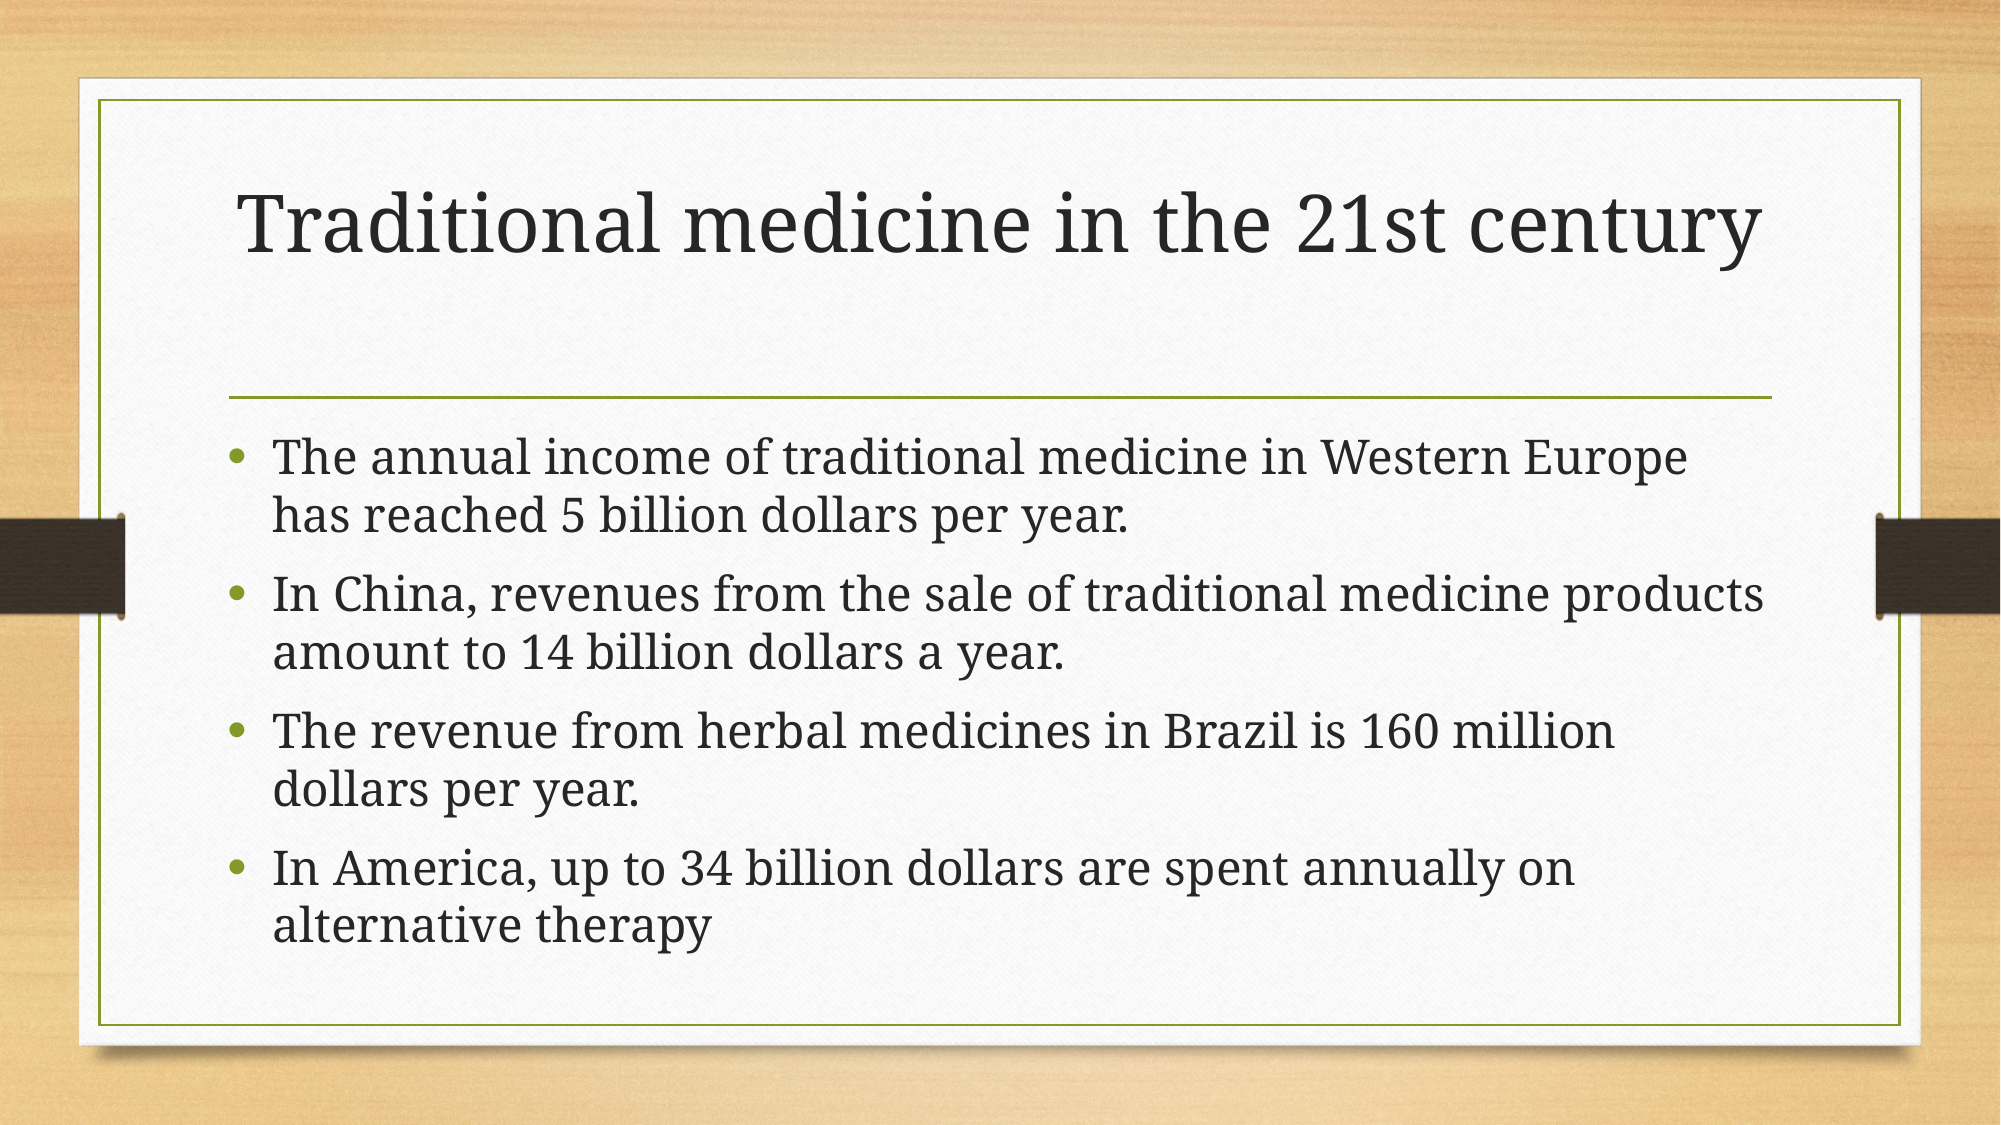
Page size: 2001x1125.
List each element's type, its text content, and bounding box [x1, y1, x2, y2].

picture [0, 0, 2001, 1125]
list The annual income of traditional medicine in Western Europe has reached 5 billion dollars per year. In China, revenues from the sale of traditional medicine products amount to 14 billion dollars a year. The revenue from herbal medicines in Brazil is 160 million dollars per year. In America, up to 34 billion dollars are spent annually on alternative therapy [212, 419, 1788, 964]
title Traditional medicine in the 21st century [212, 161, 1788, 375]
